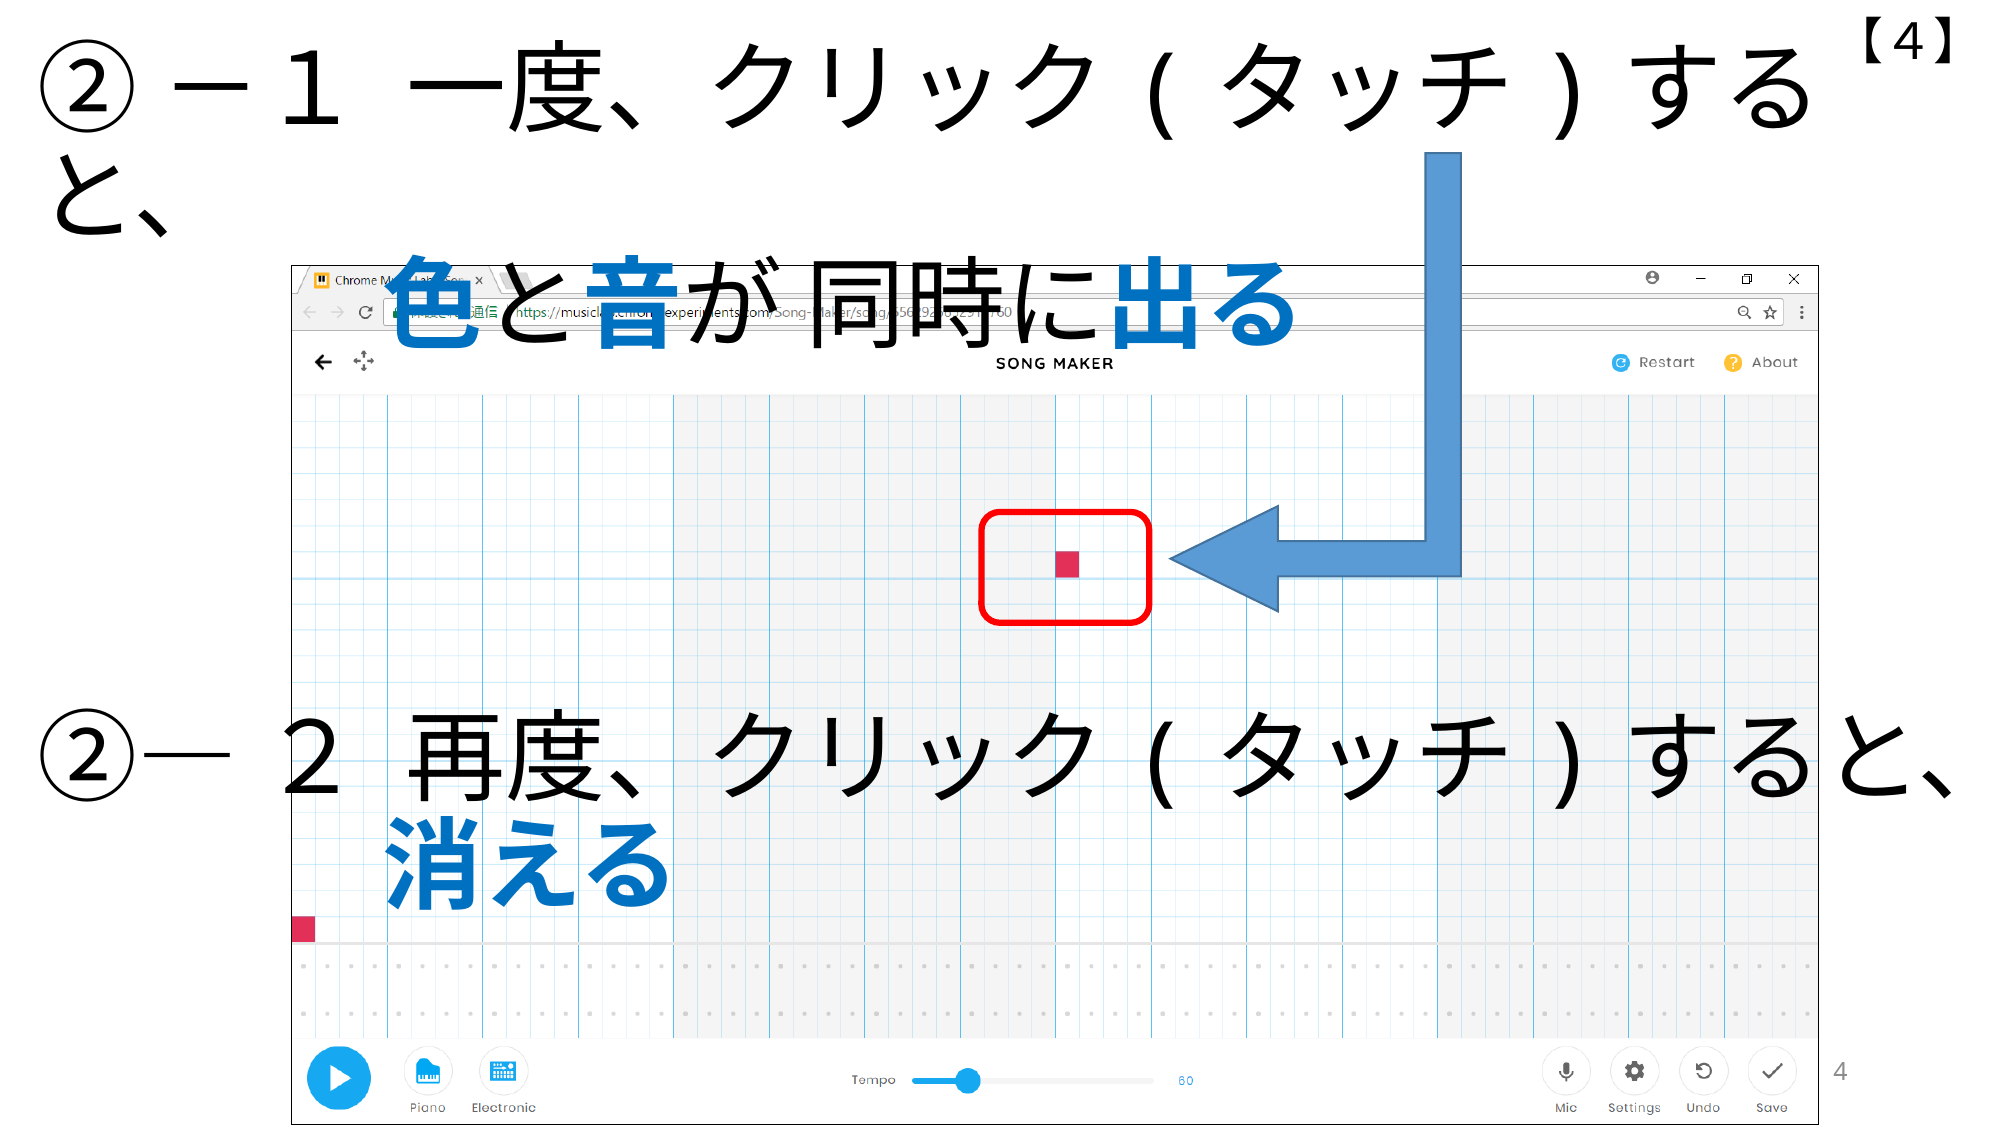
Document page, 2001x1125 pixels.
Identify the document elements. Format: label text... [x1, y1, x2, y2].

slide_number 4 [1819, 1042, 1863, 1103]
text_box ②―２ 再度、クリック(タッチ)すると、 消える [22, 677, 290, 941]
picture [290, 265, 1819, 1125]
text_box ②―２ 再度、クリック(タッチ)すると、 消える [1819, 677, 1939, 941]
text_box [1424, 152, 1462, 265]
text_box 【４】 [1818, 1, 2000, 77]
text_box ②－１ 一度、クリック(タッチ)すると、 色と音が 同時に出る [22, 8, 1888, 272]
